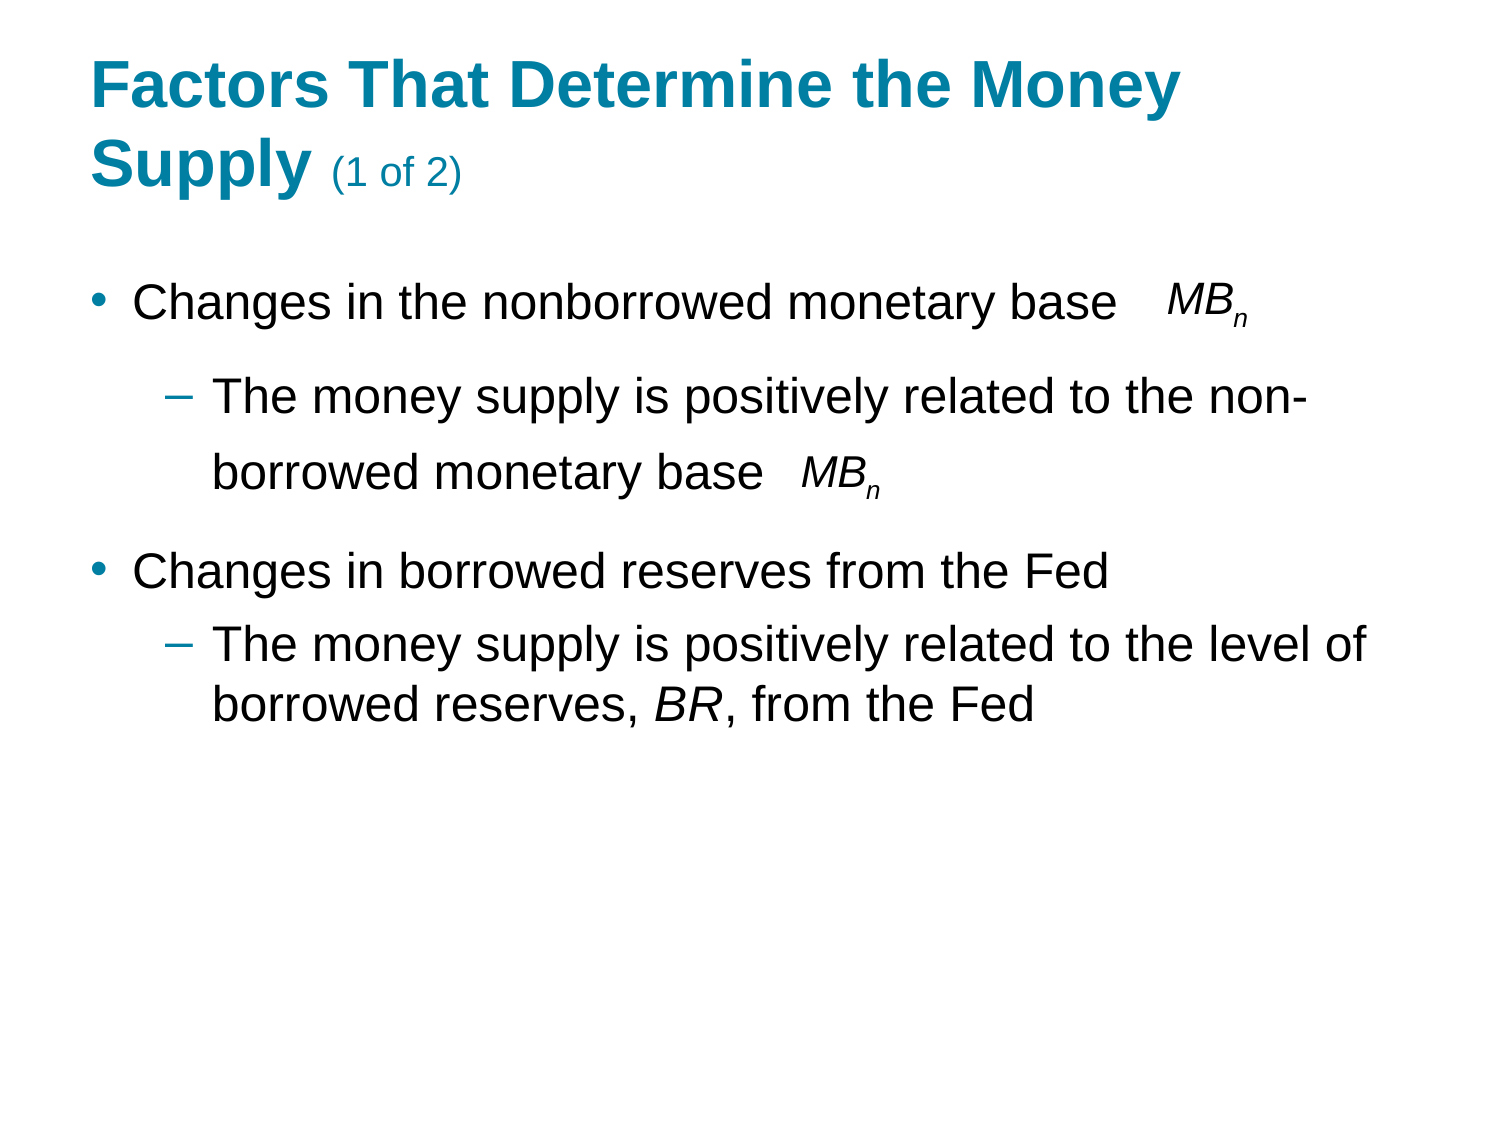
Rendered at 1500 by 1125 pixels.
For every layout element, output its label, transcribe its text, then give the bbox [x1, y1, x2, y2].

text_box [798, 448, 885, 505]
list Changes in borrowed reserves from the Fed The money supply is positively related to the level of borrowed reserves, B R, from the Fed [75, 523, 1425, 810]
list The money supply is positively related to the non- [75, 363, 1450, 429]
title Factors That Determine the Money Supply (1 of 2) [75, 35, 1425, 216]
list borrowed monetary base [75, 439, 788, 509]
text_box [1164, 274, 1253, 333]
list Changes in the nonborrowed monetary base [75, 254, 1148, 339]
